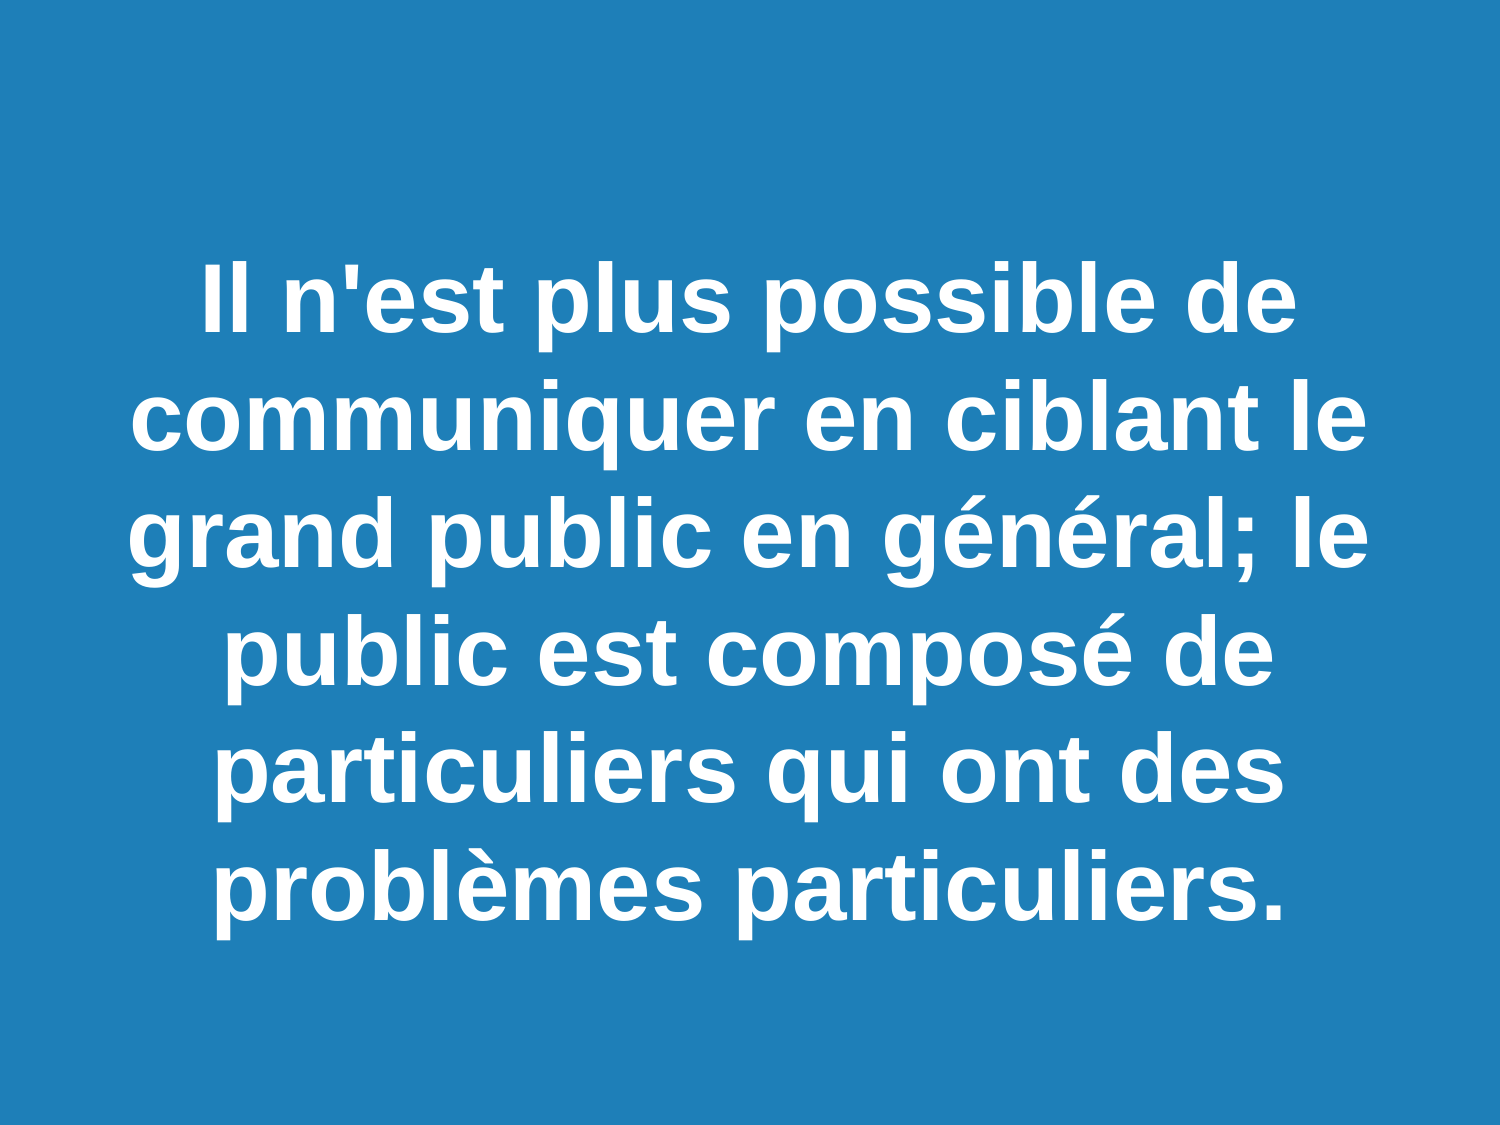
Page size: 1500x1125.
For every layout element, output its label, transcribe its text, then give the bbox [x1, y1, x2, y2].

text_box Il n'est plus possible de communiquer en ciblant le grand public en général; le public est composé de particuliers qui ont des problèmes particuliers. [0, 227, 1500, 431]
